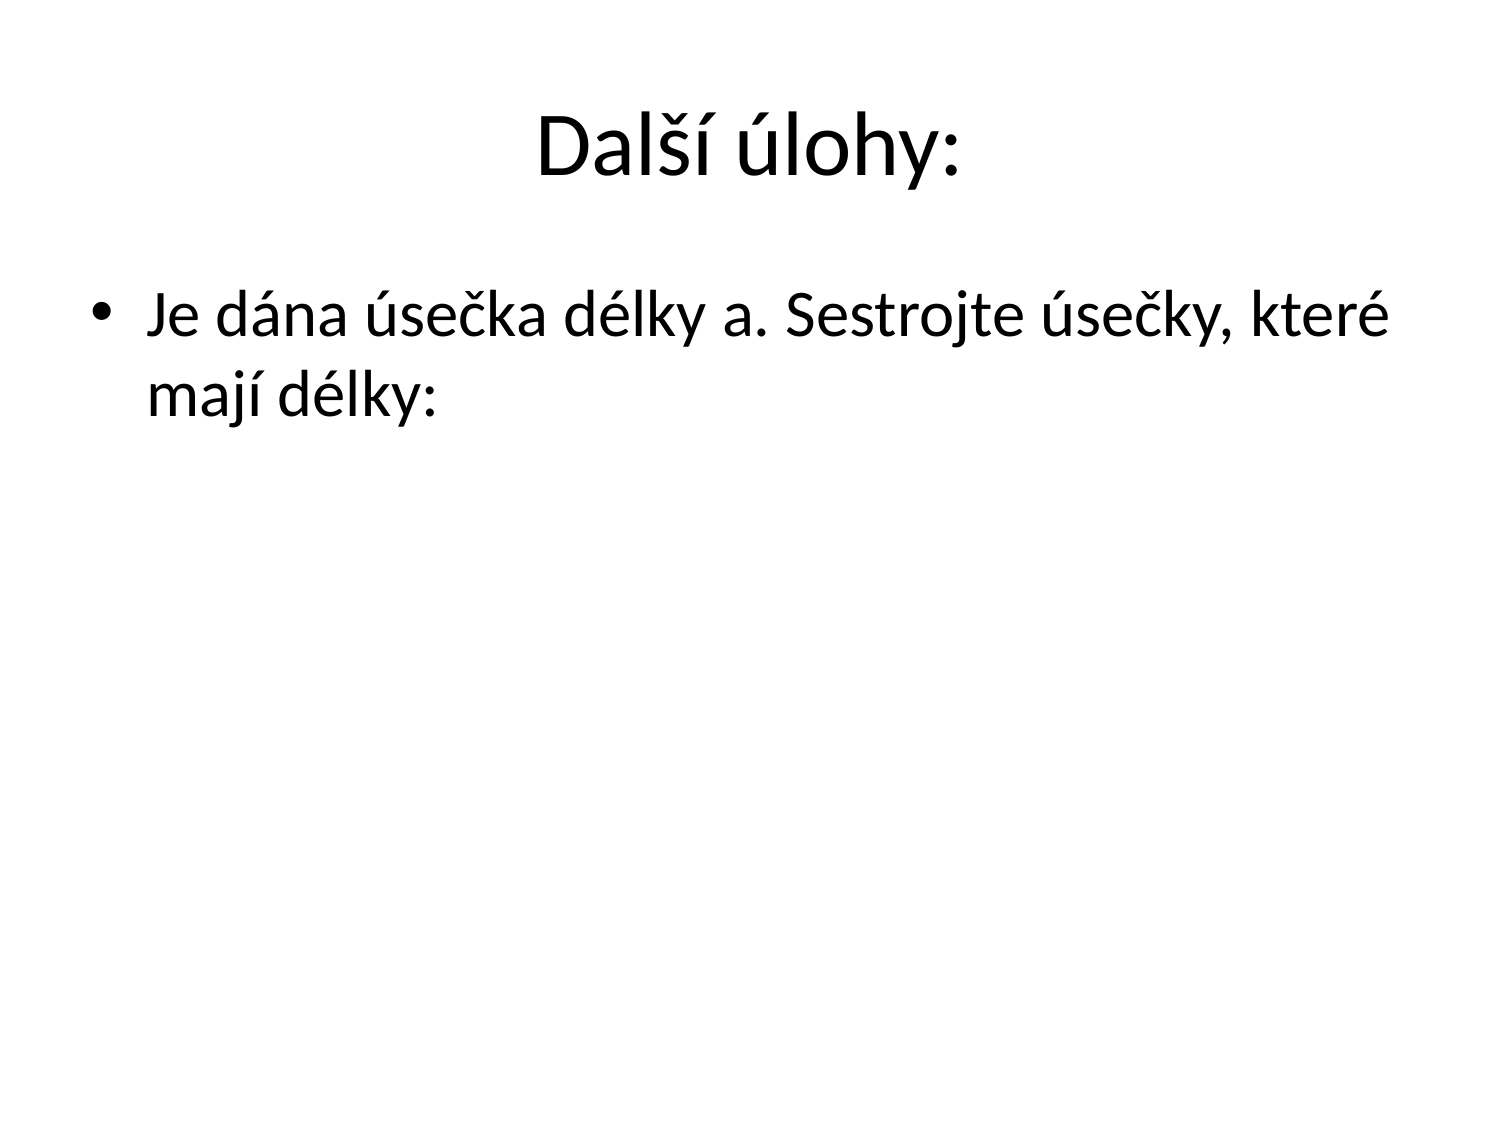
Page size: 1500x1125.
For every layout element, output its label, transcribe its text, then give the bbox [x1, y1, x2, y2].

title Další úlohy: [75, 45, 1425, 233]
